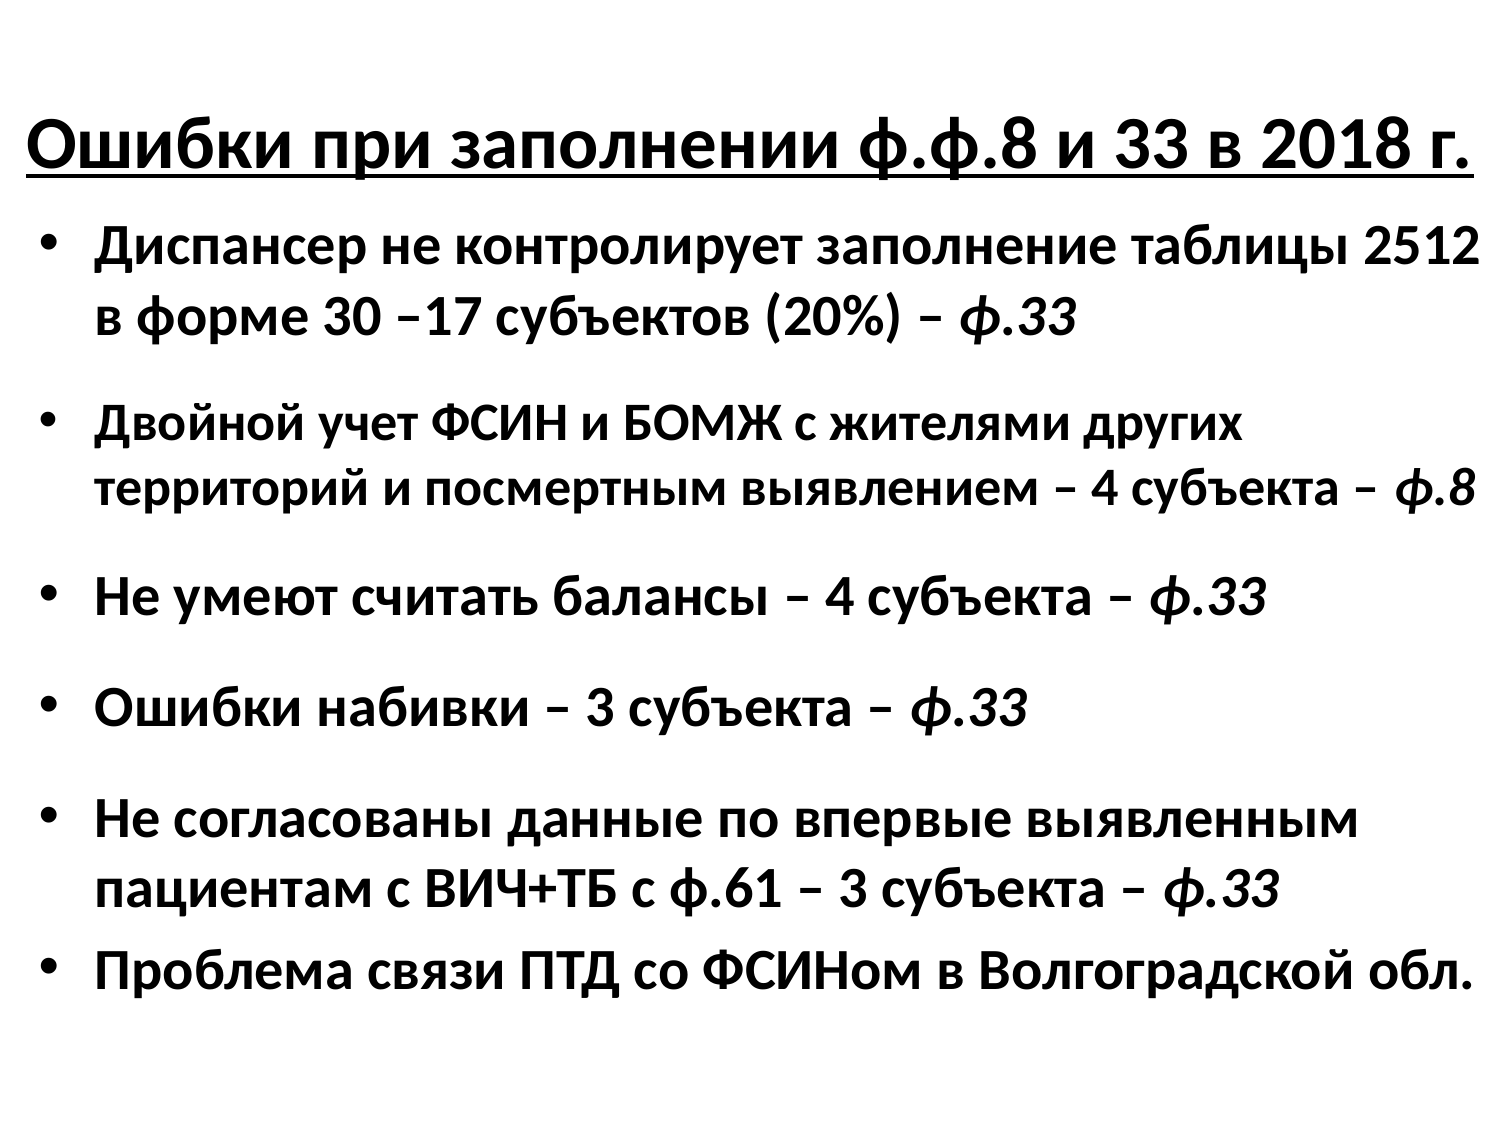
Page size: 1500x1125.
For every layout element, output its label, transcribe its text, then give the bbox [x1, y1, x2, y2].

title Ошибки при заполнении ф.ф.8 и 33 в 2018 г. [0, 44, 1500, 233]
list Диспансер не контролирует заполнение таблицы 2512 в форме 30 –17 субъектов (20%) – ф.33 Двойной учет ФСИН и БОМЖ с жителями других территорий и посмертным выявлением – 4 субъекта – ф.8 Не умеют считать балансы – 4 субъекта – ф.33 Ошибки набивки – 3 субъекта – ф.33 Не согласованы данные по впервые выявленным пациентам с ВИЧ+ТБ с ф.61 – 3 субъекта – ф.33 Проблема связи ПТД со ФСИНом в Волгоградской обл. [23, 198, 1500, 1102]
